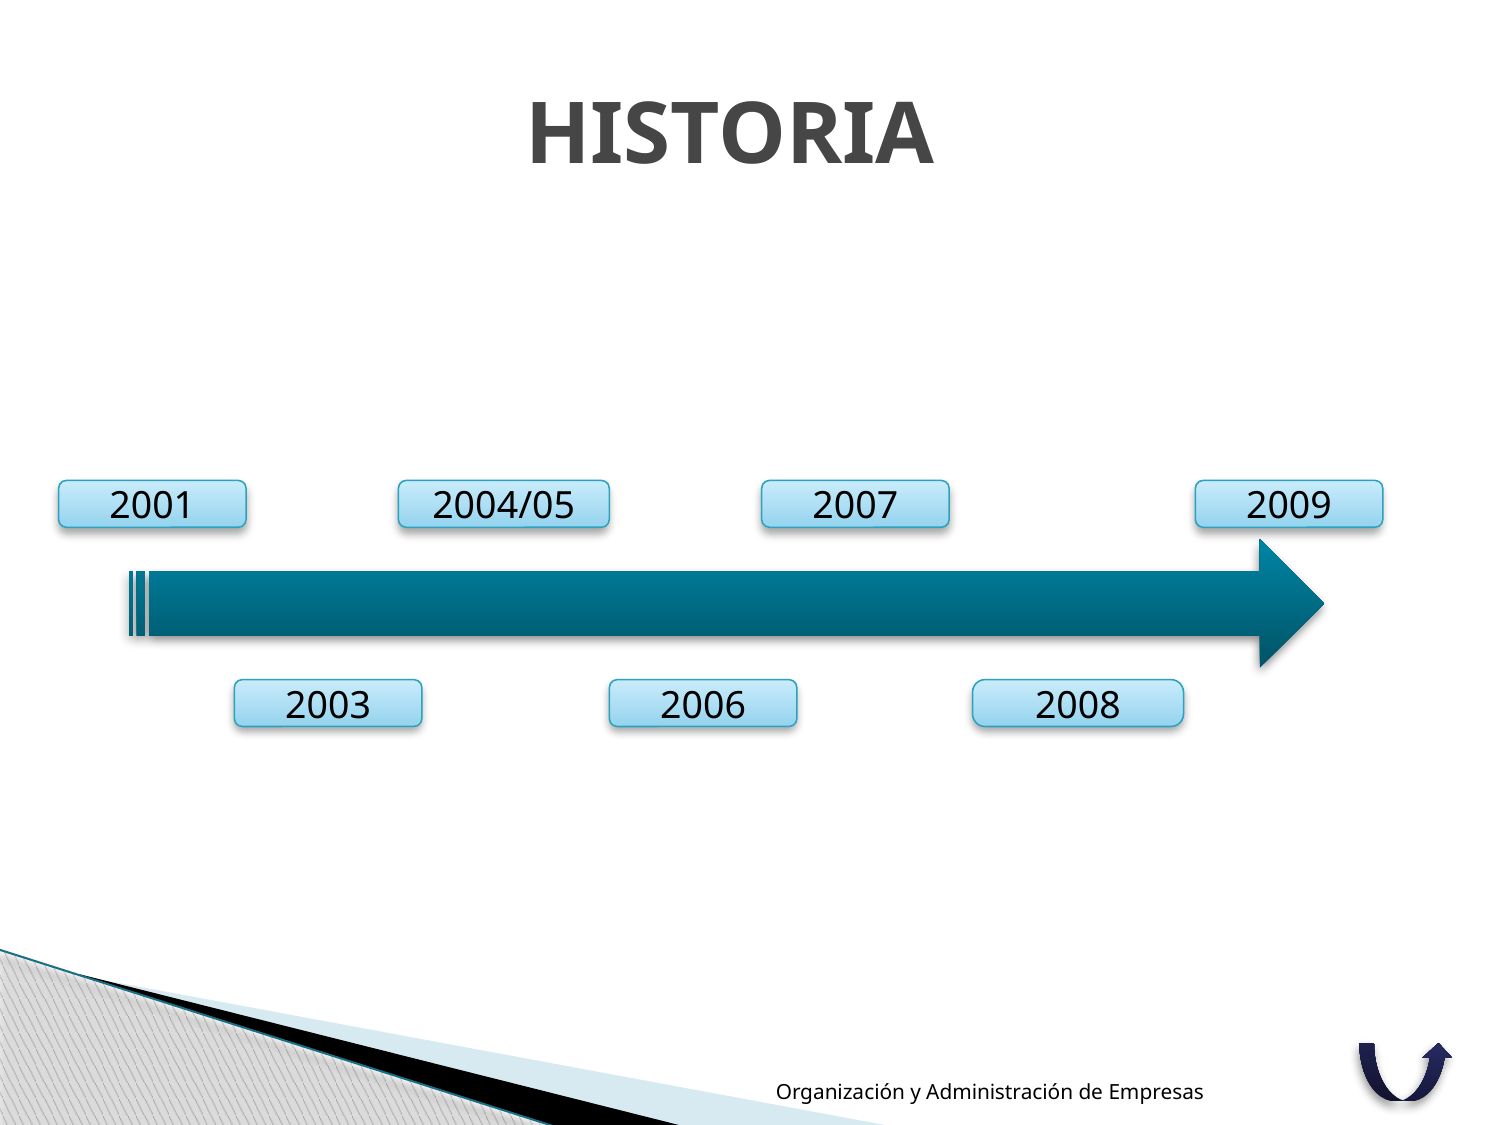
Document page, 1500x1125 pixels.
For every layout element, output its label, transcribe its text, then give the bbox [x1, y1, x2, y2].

text_box 2003 [233, 678, 423, 728]
text_box 2004/05 [397, 479, 611, 529]
text_box 2009 [1194, 479, 1384, 529]
text_box 2008 [971, 678, 1185, 728]
footer Organización y Administración de Empresas [718, 1051, 1219, 1112]
text_box [128, 571, 133, 636]
title HISTORIA [35, 35, 1425, 223]
text_box [136, 571, 145, 636]
text_box 2006 [608, 678, 798, 728]
text_box 2001 [57, 479, 247, 529]
text_box [1359, 1042, 1452, 1102]
text_box 2007 [760, 479, 950, 529]
text_box [149, 540, 1325, 668]
